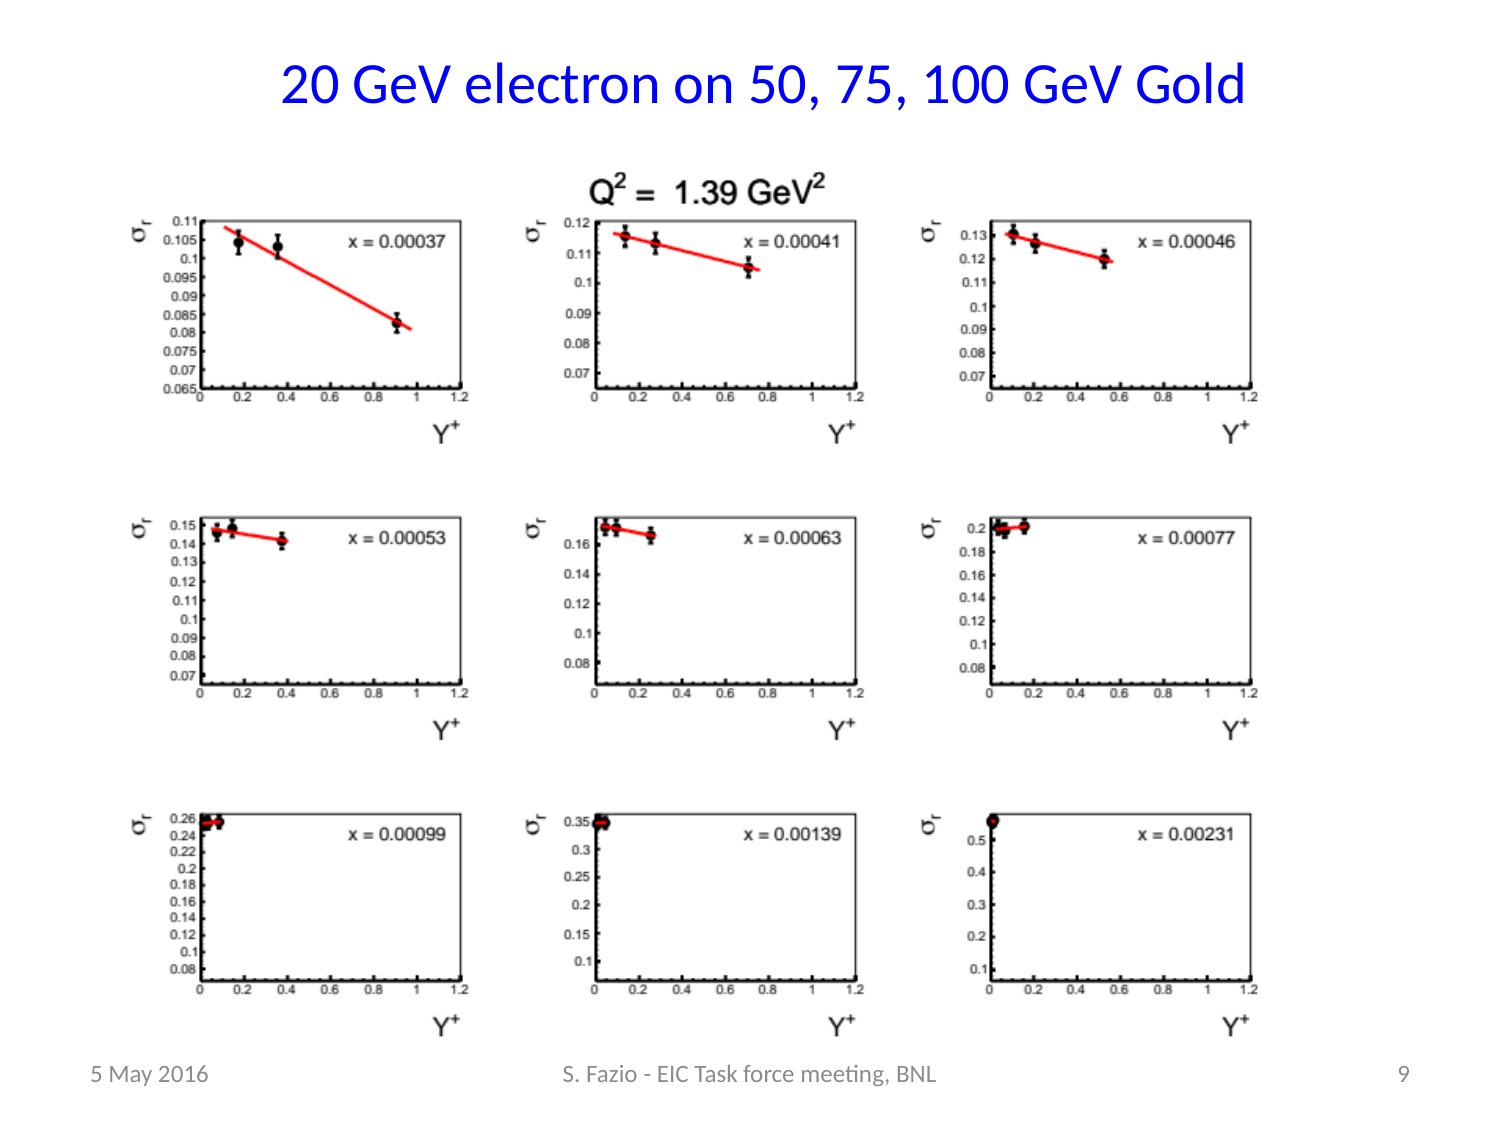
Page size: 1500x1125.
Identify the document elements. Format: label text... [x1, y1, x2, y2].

slide_number 9 [1074, 1042, 1425, 1103]
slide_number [75, 1042, 425, 1103]
text_box 20 GeV electron on 50, 75, 100 GeV Gold [266, 37, 1263, 123]
footer S. Fazio - EIC Task force meeting, BNL [512, 1051, 988, 1103]
picture [115, 156, 1298, 1043]
